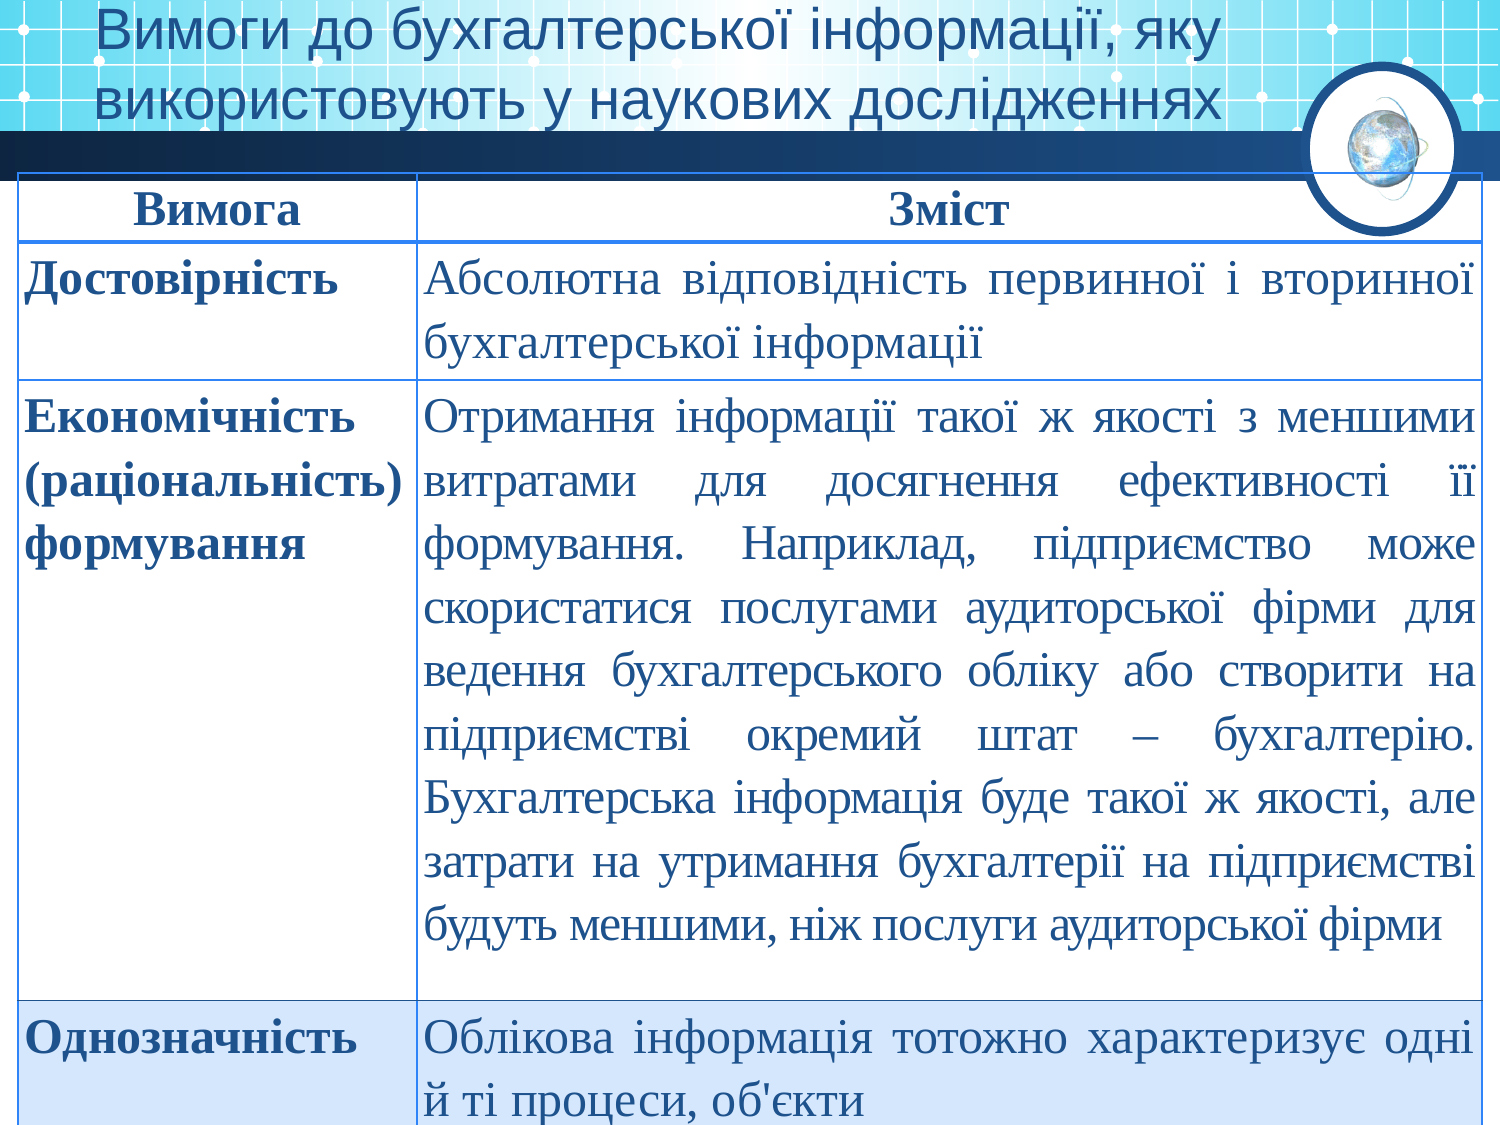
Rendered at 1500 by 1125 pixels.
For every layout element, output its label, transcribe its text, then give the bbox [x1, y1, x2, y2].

table_cell Абсолютна відповідність первинної і вторинної бухгалтерської інформації [418, 244, 1481, 379]
table_cell Облікова інформація тотожно характеризує одні й ті процеси, об'єкти [418, 1001, 1481, 1125]
table_cell Достовірність [19, 244, 416, 379]
picture [1310, 72, 1454, 172]
text_box Вимоги до бухгалтерської інформації, яку використовують у наукових дослідженнях [0, 0, 1317, 139]
table_cell Отримання інформації такої ж якості з меншими витратами для досягнення ефективності її формування. Наприклад, підприємство може скористатися послугами аудиторської фірми для ведення бухгалтерського обліку або створити на підприємстві окремий штат – бухгалтерію. Бухгалтерська інформація буде такої ж якості, але затрати на утримання бухгалтерії на підприємстві будуть меншими, ніж послуги аудиторської фірми [418, 381, 1481, 1000]
table_header Вимога [19, 174, 416, 240]
table_cell Економічність (раціональність) формування [19, 381, 416, 1000]
table_header Зміст [418, 174, 1481, 240]
table_cell Однозначність [19, 1001, 416, 1125]
